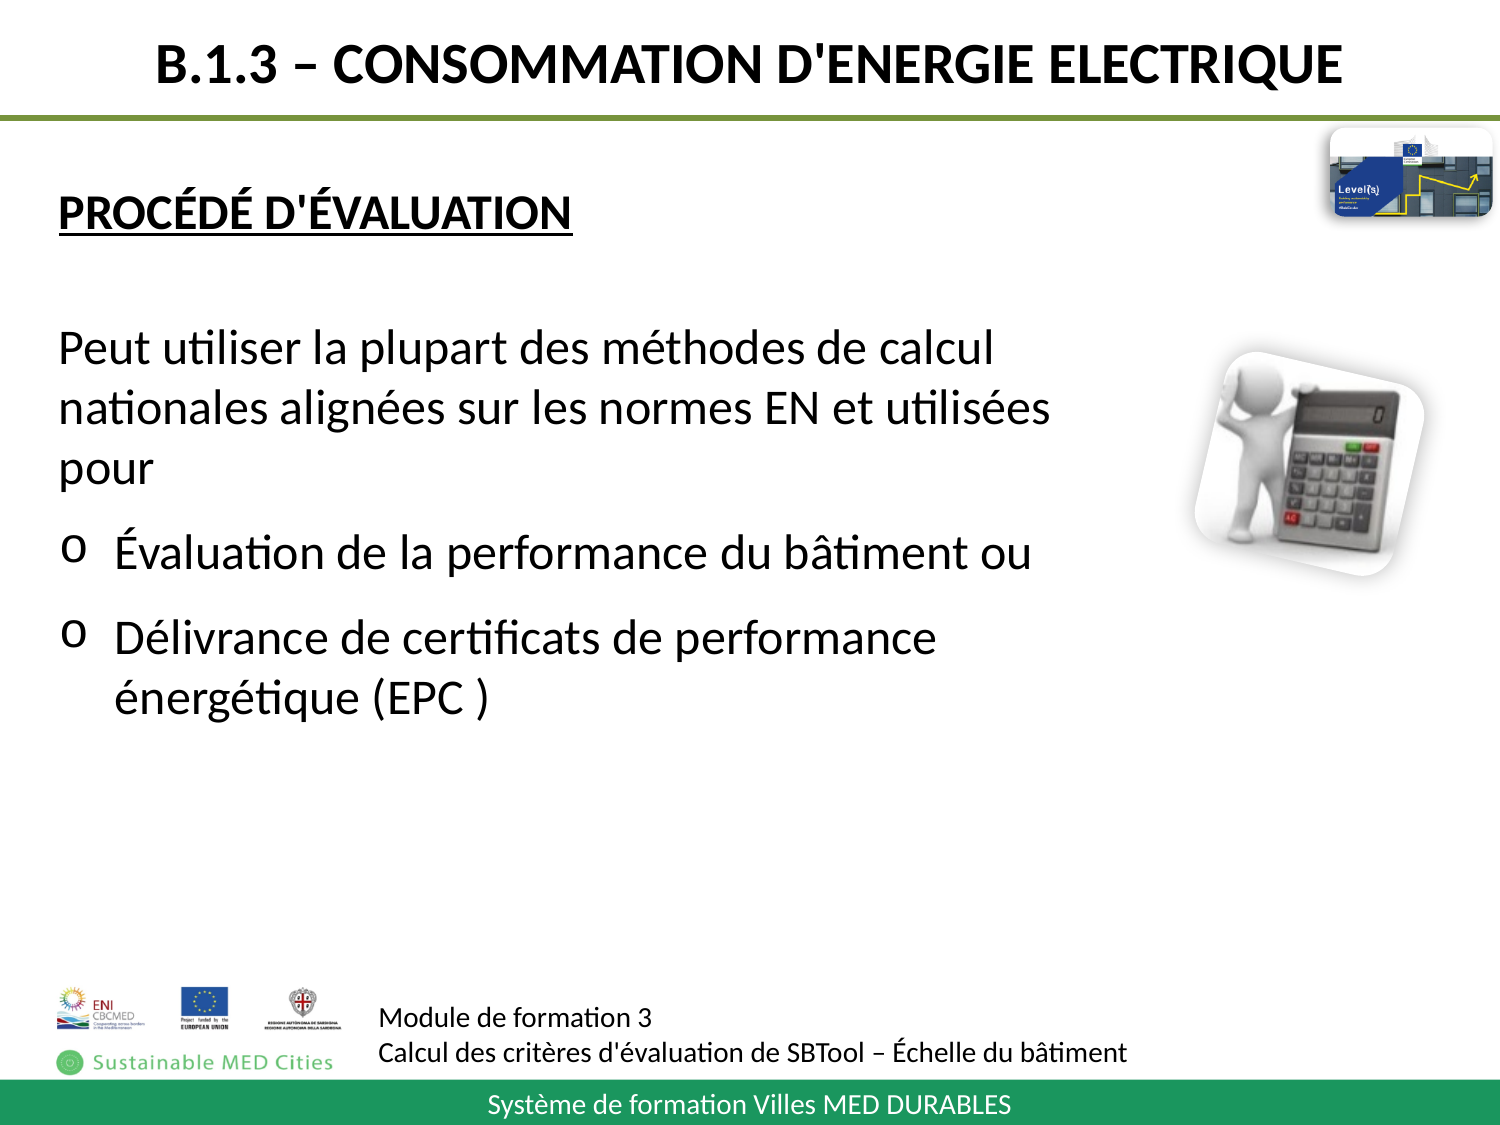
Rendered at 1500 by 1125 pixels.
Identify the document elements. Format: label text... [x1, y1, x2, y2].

picture [1329, 127, 1493, 217]
text_box Peut utiliser la plupart des méthodes de calcul nationales alignées sur les normes EN et utilisées pour Évaluation de la performance du bâtiment ou Délivrance de certificats de performance énergétique (EPC ) [43, 307, 1106, 732]
title B.1.3 – CONSOMMATION D'ENERGIE ELECTRIQUE [0, 0, 1500, 121]
list PROCÉDÉ D'ÉVALUATION [43, 172, 1106, 307]
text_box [0, 972, 1500, 1125]
picture [1194, 351, 1425, 576]
